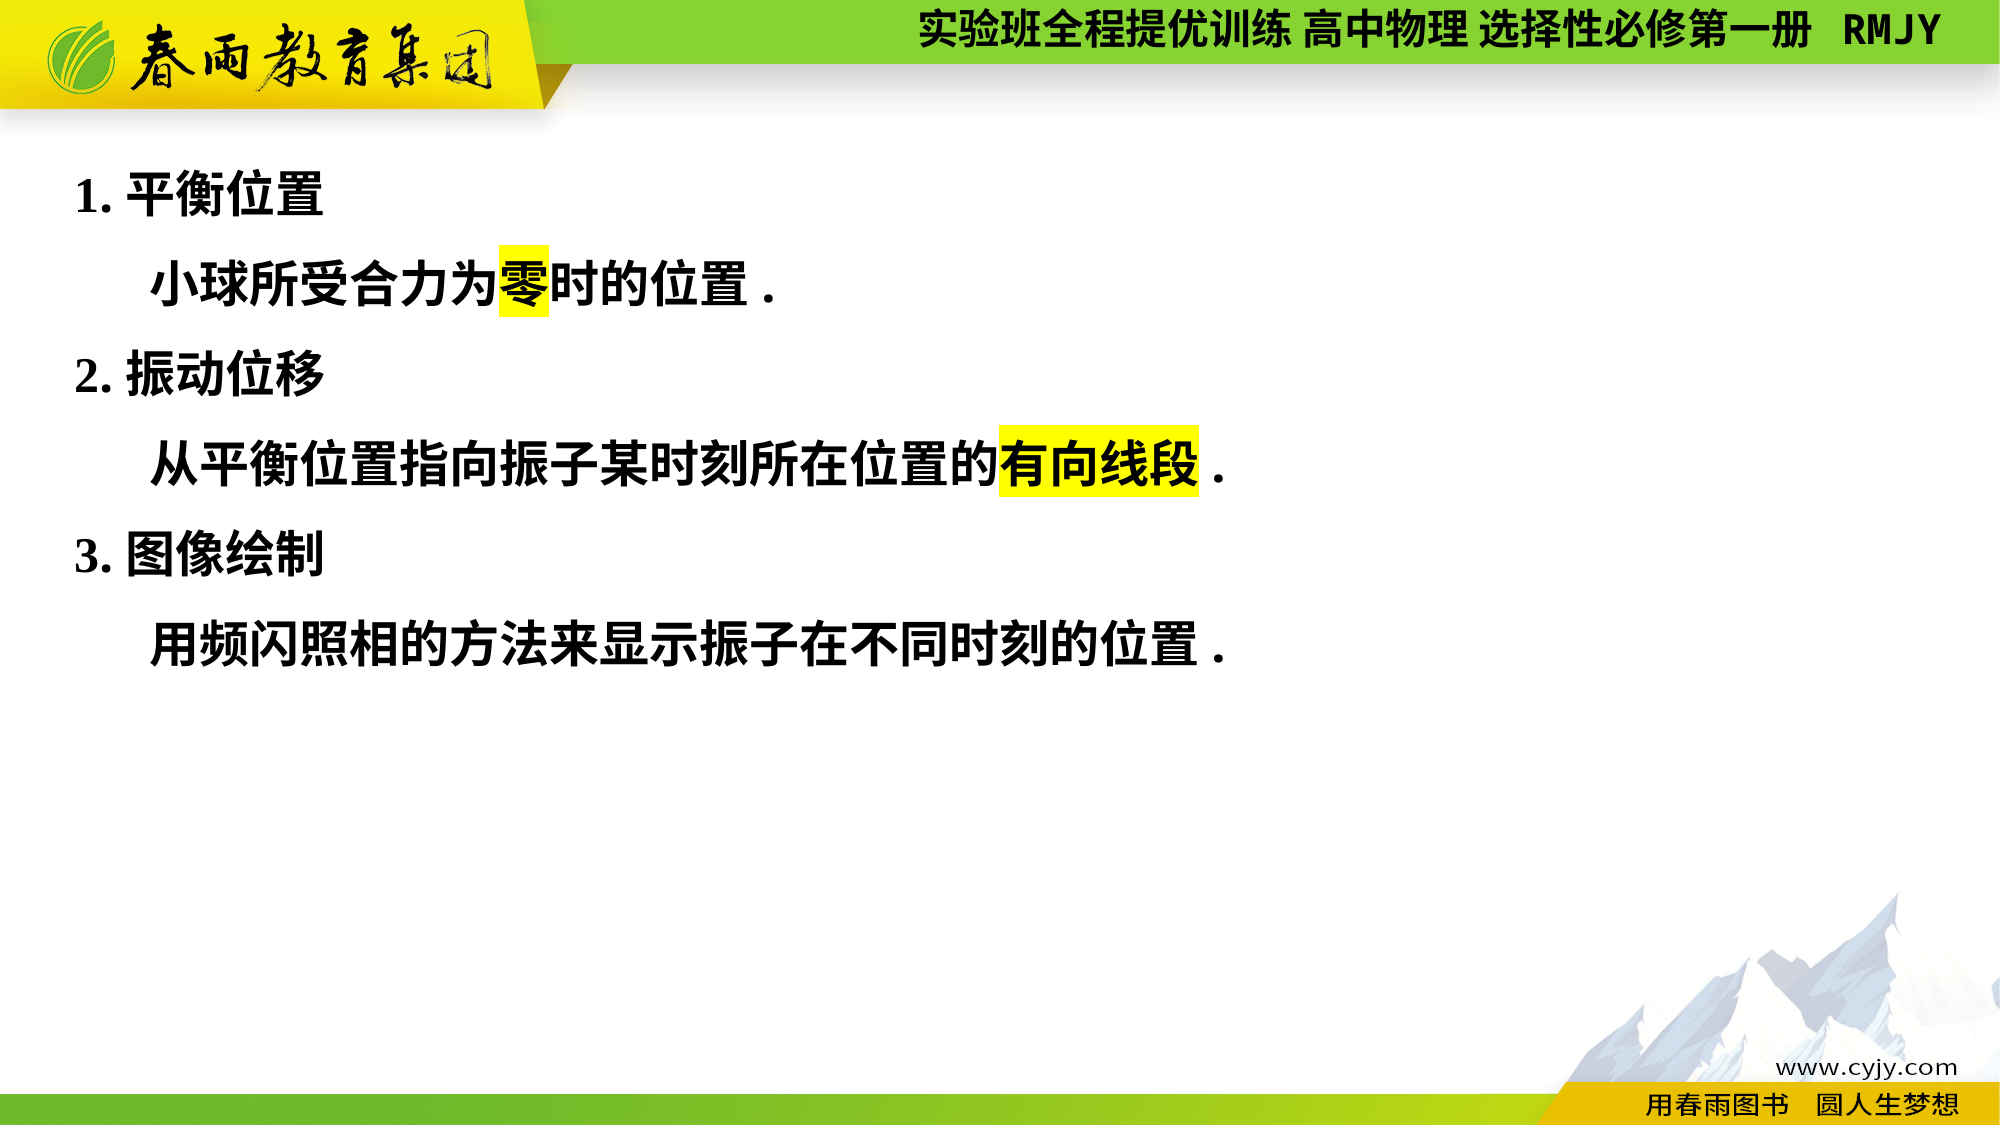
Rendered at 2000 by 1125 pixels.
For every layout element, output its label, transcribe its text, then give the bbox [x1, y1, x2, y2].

picture [0, 0, 2000, 1125]
list 1.平衡位置 小球所受合力为零时的位置. 2.振动位移 从平衡位置指向振子某时刻所在位置的有向线段. 3.图像绘制 用频闪照相的方法来显示振子在不同时刻的位置. [59, 125, 1944, 686]
